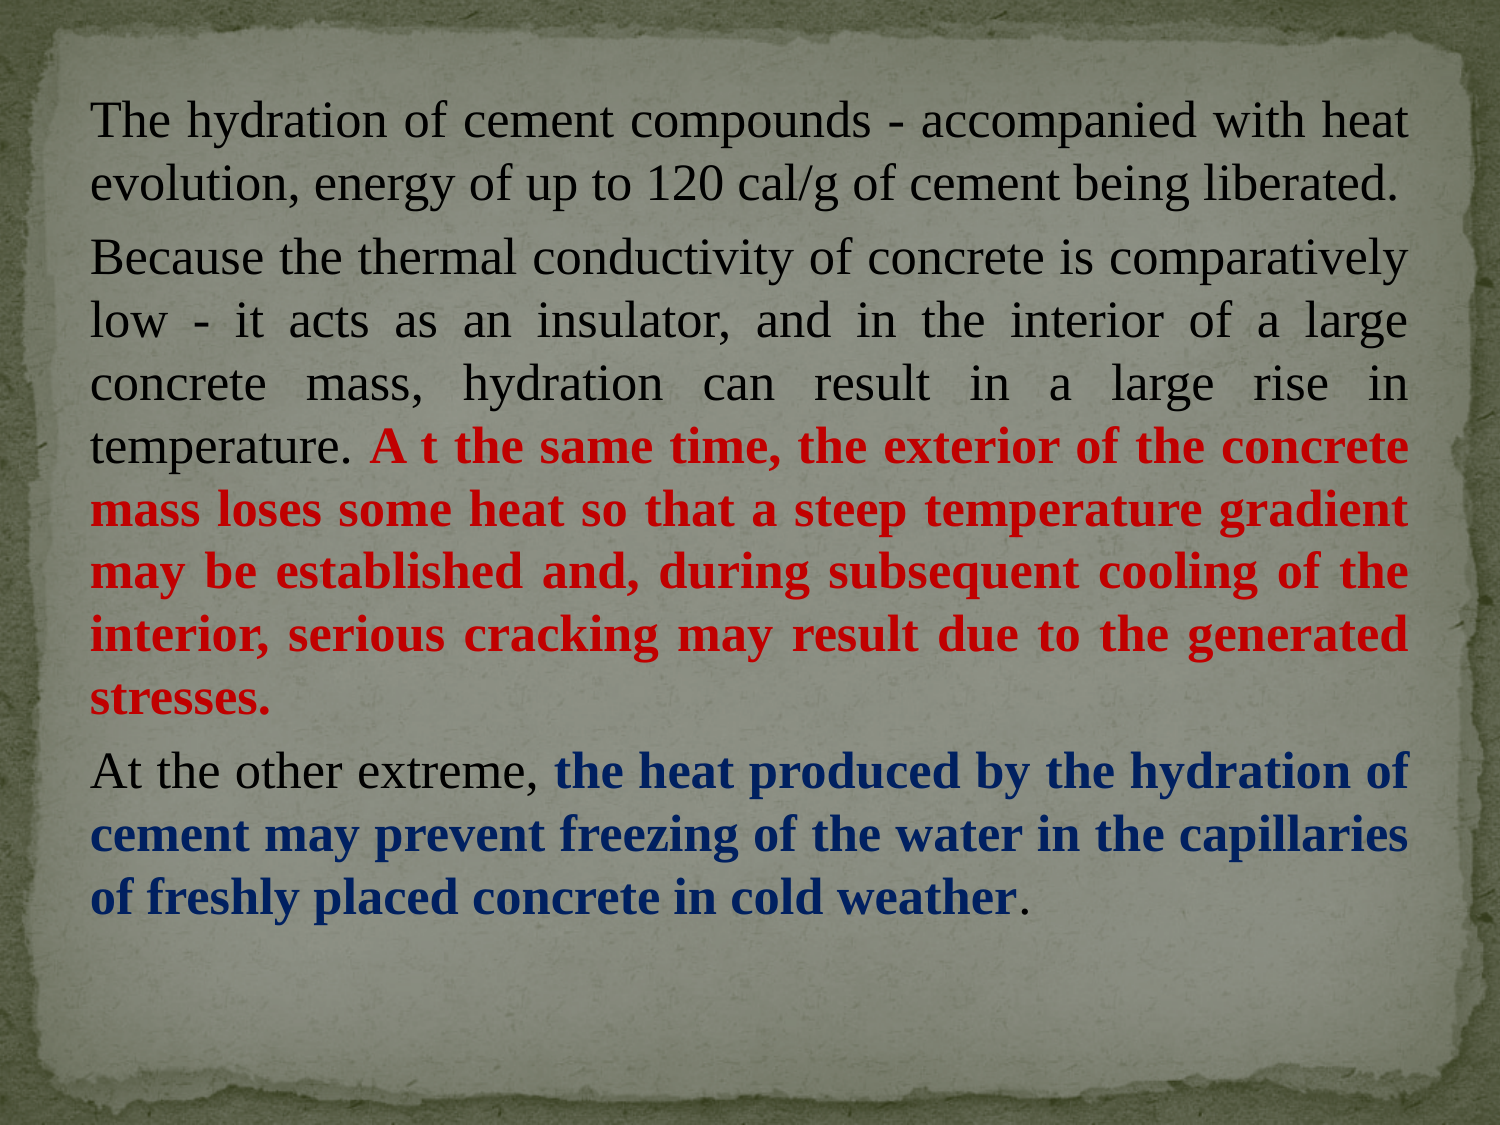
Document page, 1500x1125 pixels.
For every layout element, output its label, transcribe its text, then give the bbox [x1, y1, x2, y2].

list The hydration of cement compounds - accompanied with heat evolution, energy of up to 120 cal/g of cement being liberated. Because the thermal conductivity of concrete is comparatively low - it acts as an insulator, and in the interior of a large concrete mass, hydration can result in a large rise in temperature. A t the same time, the exterior of the concrete mass loses some heat so that a steep temperature gradient may be established and, during subsequent cooling of the interior, serious cracking may result due to the generated stresses. At the other extreme, the heat produced by the hydration of cement may prevent freezing of the water in the capillaries of freshly placed concrete in cold weather. [75, 78, 1425, 1000]
